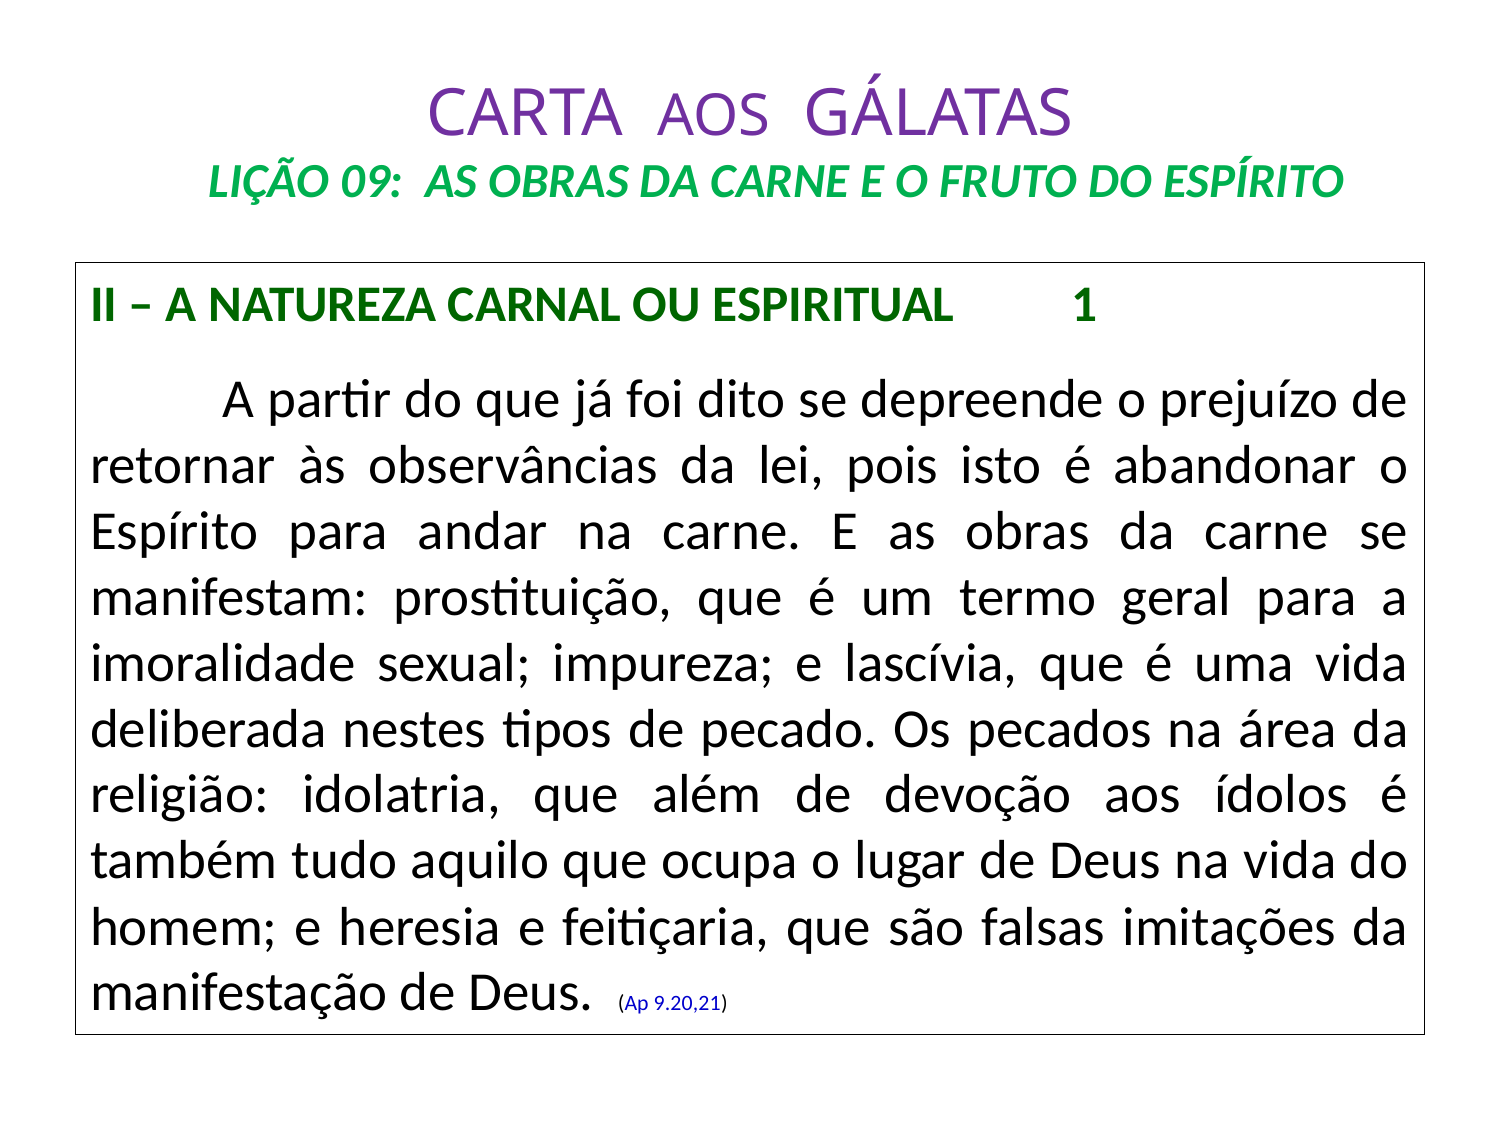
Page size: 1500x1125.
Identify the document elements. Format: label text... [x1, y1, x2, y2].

title CARTA AOS GÁLATAS LIÇÃO 09: AS OBRAS DA CARNE E O FRUTO DO ESPÍRITO [75, 45, 1425, 233]
list II – A NATUREZA CARNAL OU ESPIRITUAL 1 A partir do que já foi dito se depreende o prejuízo de retornar às observâncias da lei, pois isto é abandonar o Espírito para andar na carne. E as obras da carne se manifestam: prostituição, que é um termo geral para a imoralidade sexual; impureza; e lascívia, que é uma vida deliberada nestes tipos de pecado. Os pecados na área da religião: idolatria, que além de devoção aos ídolos é também tudo aquilo que ocupa o lugar de Deus na vida do homem; e heresia e feitiçaria, que são falsas imitações da manifestação de Deus. (Ap 9.20,21) [75, 262, 1425, 1035]
